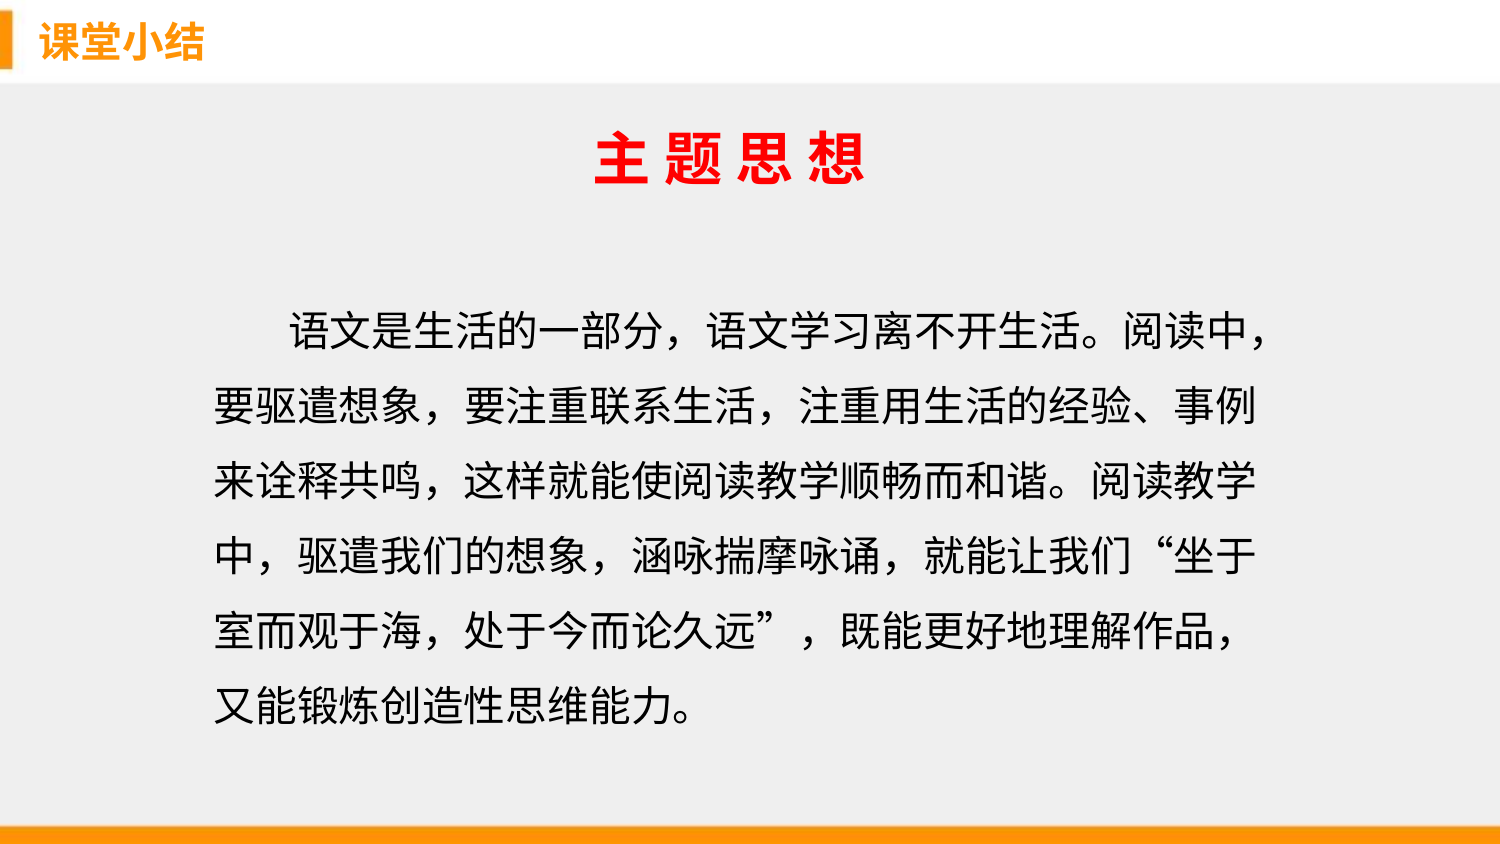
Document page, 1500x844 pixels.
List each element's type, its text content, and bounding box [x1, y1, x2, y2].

text_box 语文是生活的一部分，语文学习离不开生活。阅读中，要驱遣想象，要注重联系生活，注重用生活的经验、事例来诠释共鸣，这样就能使阅读教学顺畅而和谐。阅读教学中，驱遣我们的想象，涵咏揣摩咏诵，就能让我们“坐于室而观于海，处于今而论久远”，既能更好地理解作品，又能锻炼创造性思维能力。 [198, 271, 1303, 737]
picture [0, 0, 1500, 844]
text_box 主 题 思 想 [550, 115, 965, 200]
text_box 课堂小结 [23, 1, 804, 81]
